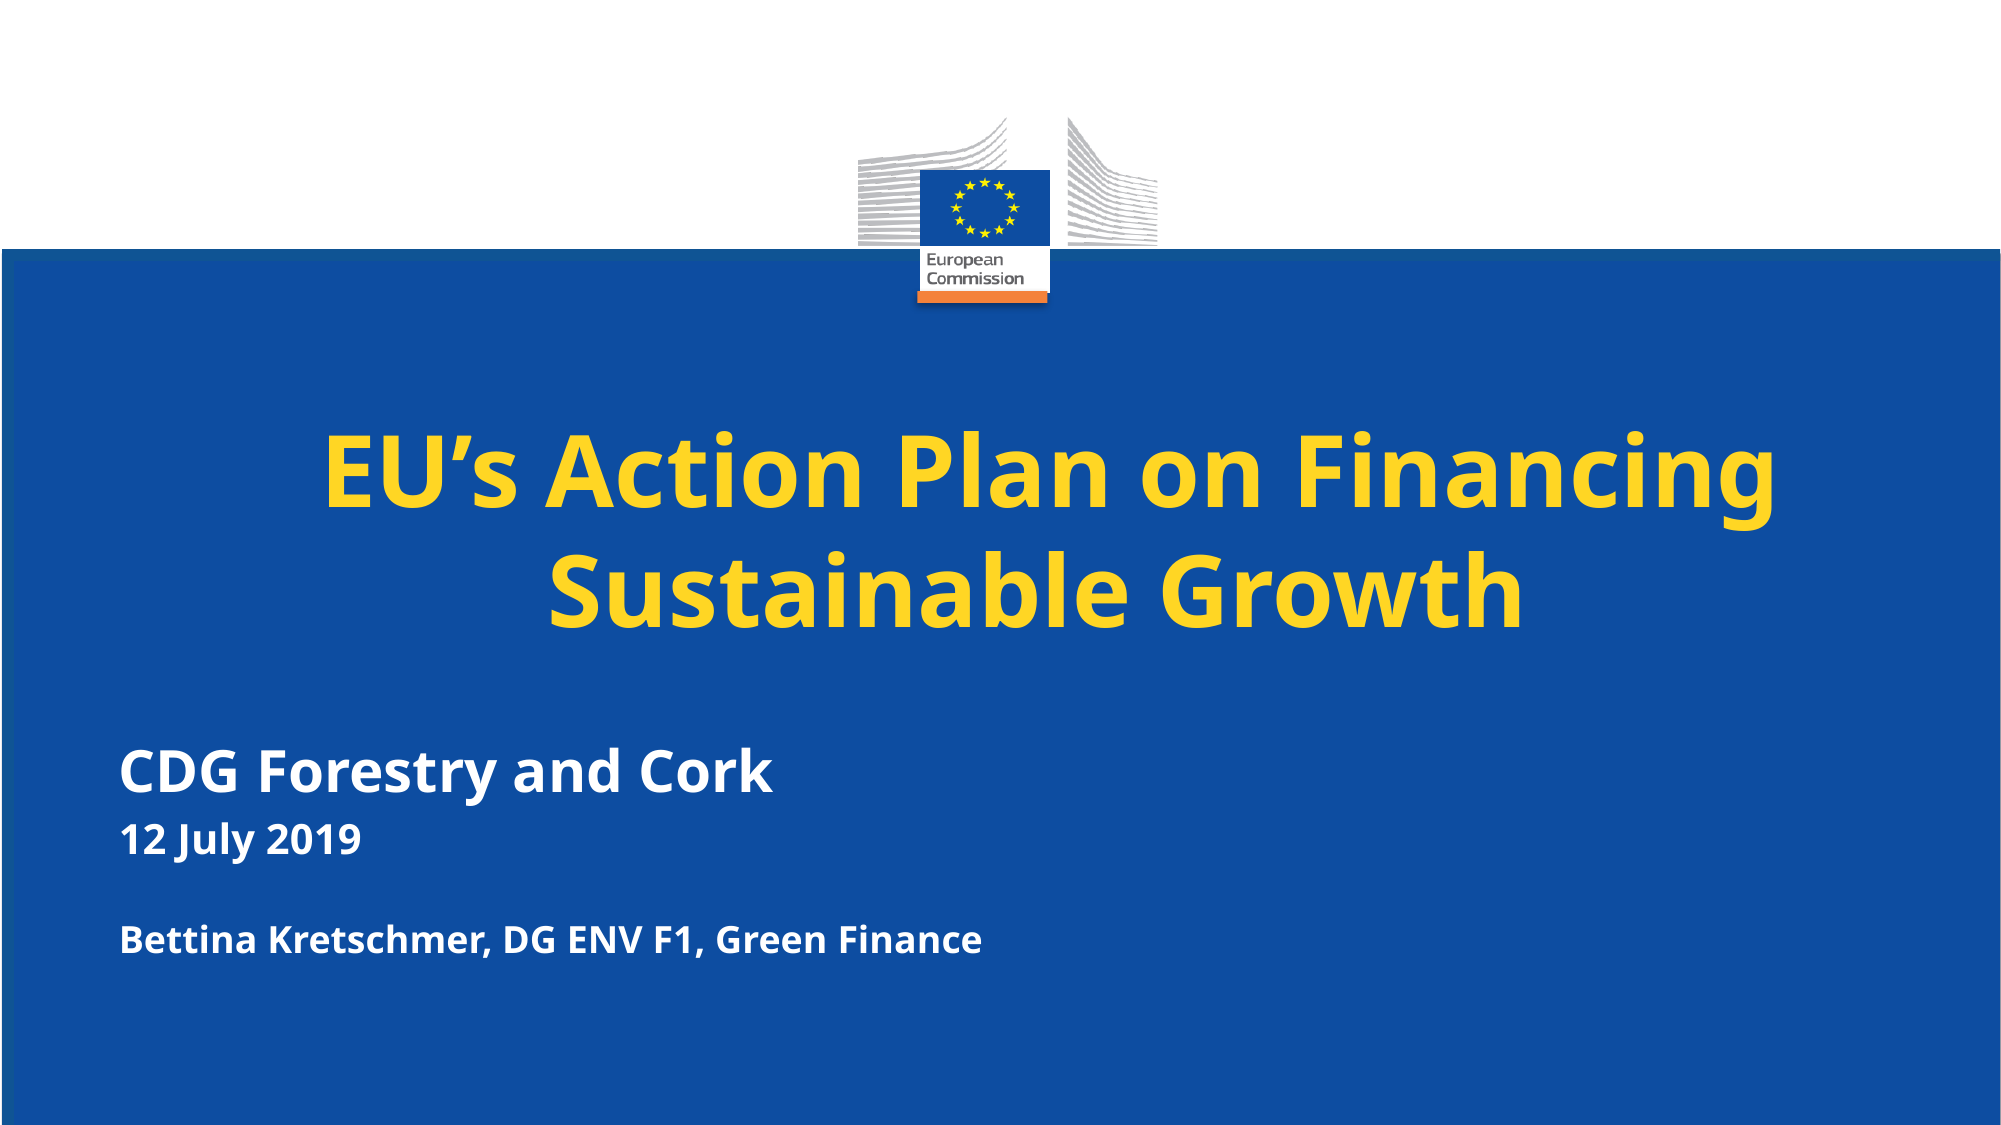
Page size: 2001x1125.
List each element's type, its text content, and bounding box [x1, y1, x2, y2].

list CDG Forestry and Cork 12 July 2019 Bettina Kretschmer, DG ENV F1, Green Finance [103, 726, 1940, 1125]
title EU’s Action Plan on Financing Sustainable Growth [120, 362, 1923, 694]
